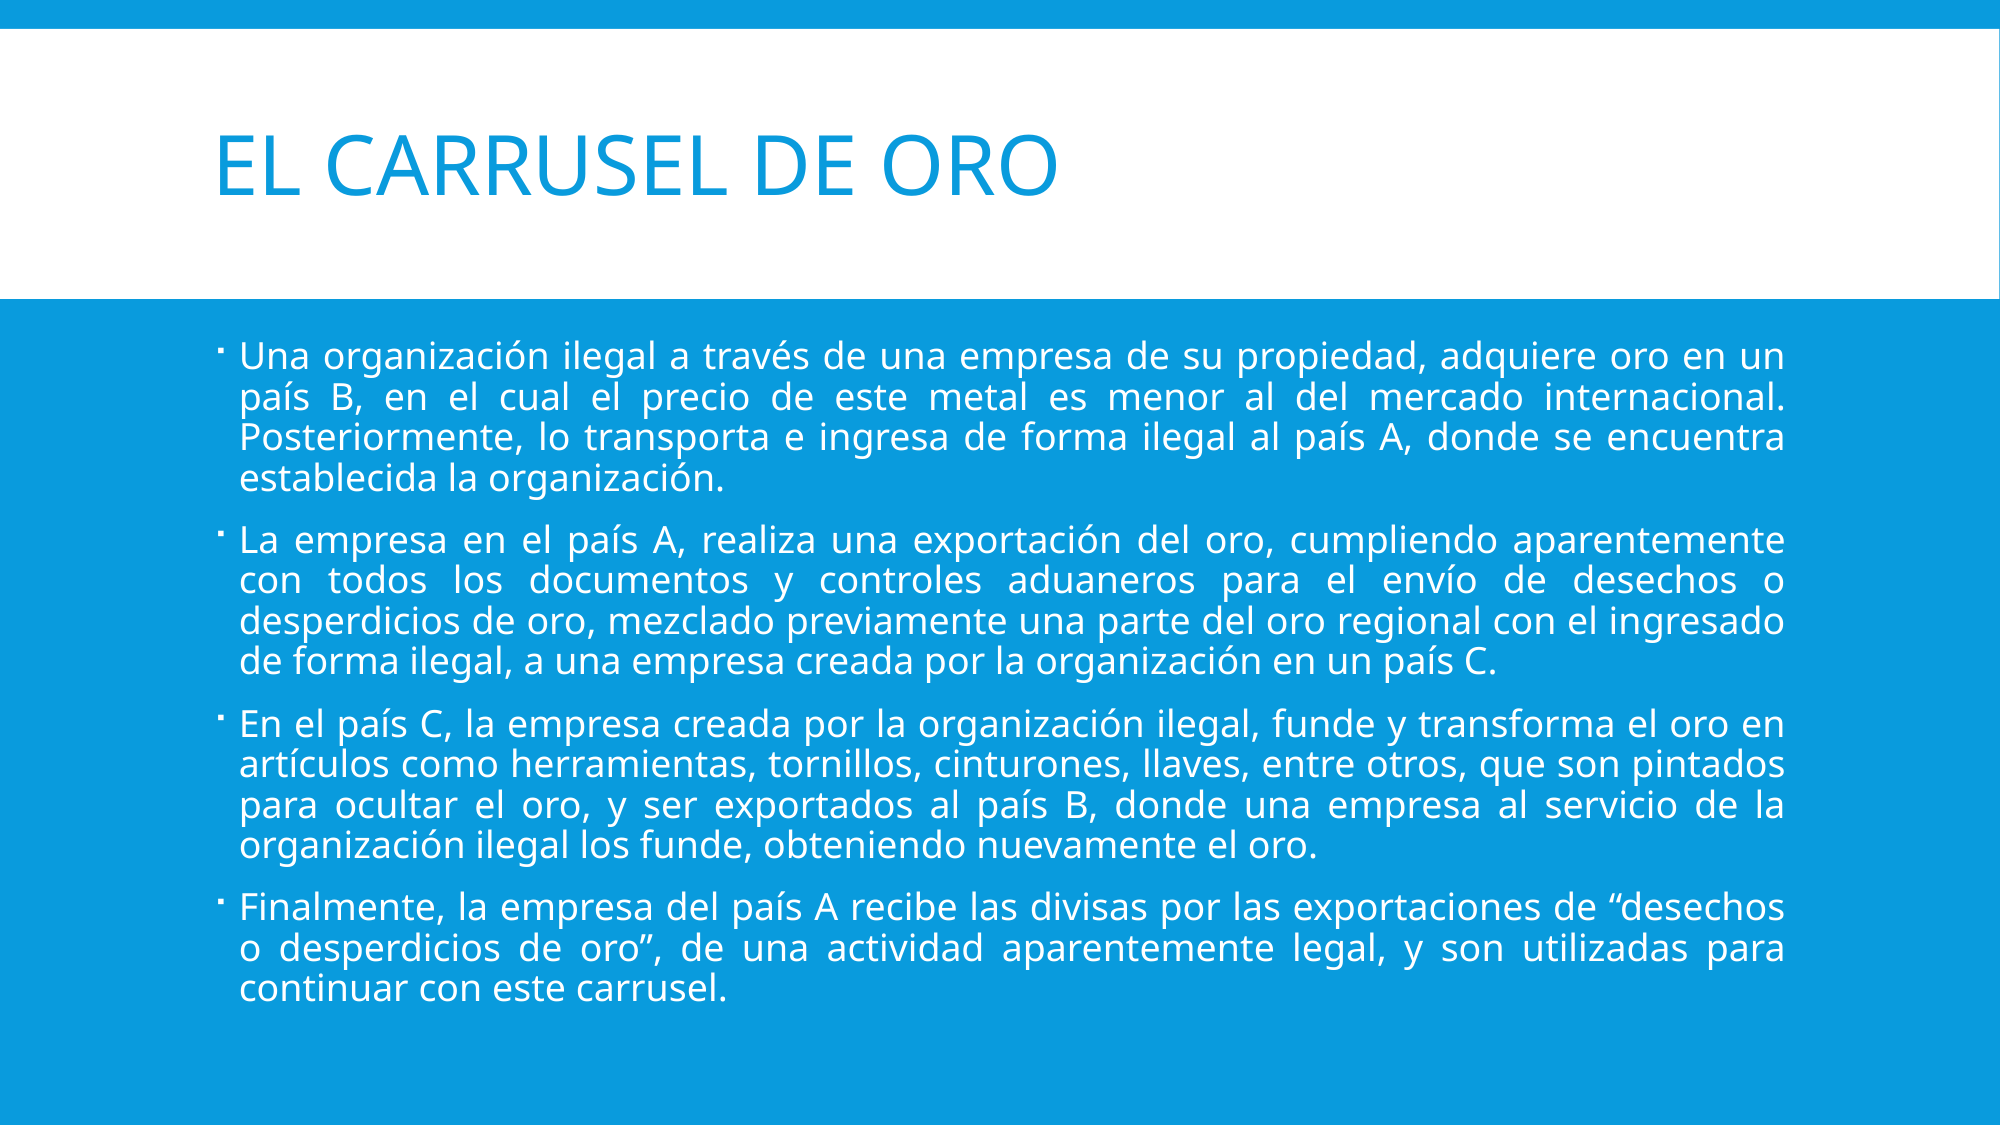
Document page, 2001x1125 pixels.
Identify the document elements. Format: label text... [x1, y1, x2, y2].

list Una organización ilegal a través de una empresa de su propiedad, adquiere oro en un país B, en el cual el precio de este metal es menor al del mercado internacional. Posteriormente, lo transporta e ingresa de forma ilegal al país A, donde se encuentra establecida la organización. La empresa en el país A, realiza una exportación del oro, cumpliendo aparentemente con todos los documentos y controles aduaneros para el envío de desechos o desperdicios de oro, mezclado previamente una parte del oro regional con el ingresado de forma ilegal, a una empresa creada por la organización en un país C. En el país C, la empresa creada por la organización ilegal, funde y transforma el oro en artículos como herramientas, tornillos, cinturones, llaves, entre otros, que son pintados para ocultar el oro, y ser exportados al país B, donde una empresa al servicio de la organización ilegal los funde, obteniendo nuevamente el oro. Finalmente, la empresa del país A recibe las divisas por las exportaciones de “desechos o desperdicios de oro”, de una actividad aparentemente legal, y son utilizadas para continuar con este carrusel. [197, 329, 1803, 1021]
title El carrusel de oro [197, 46, 1803, 294]
